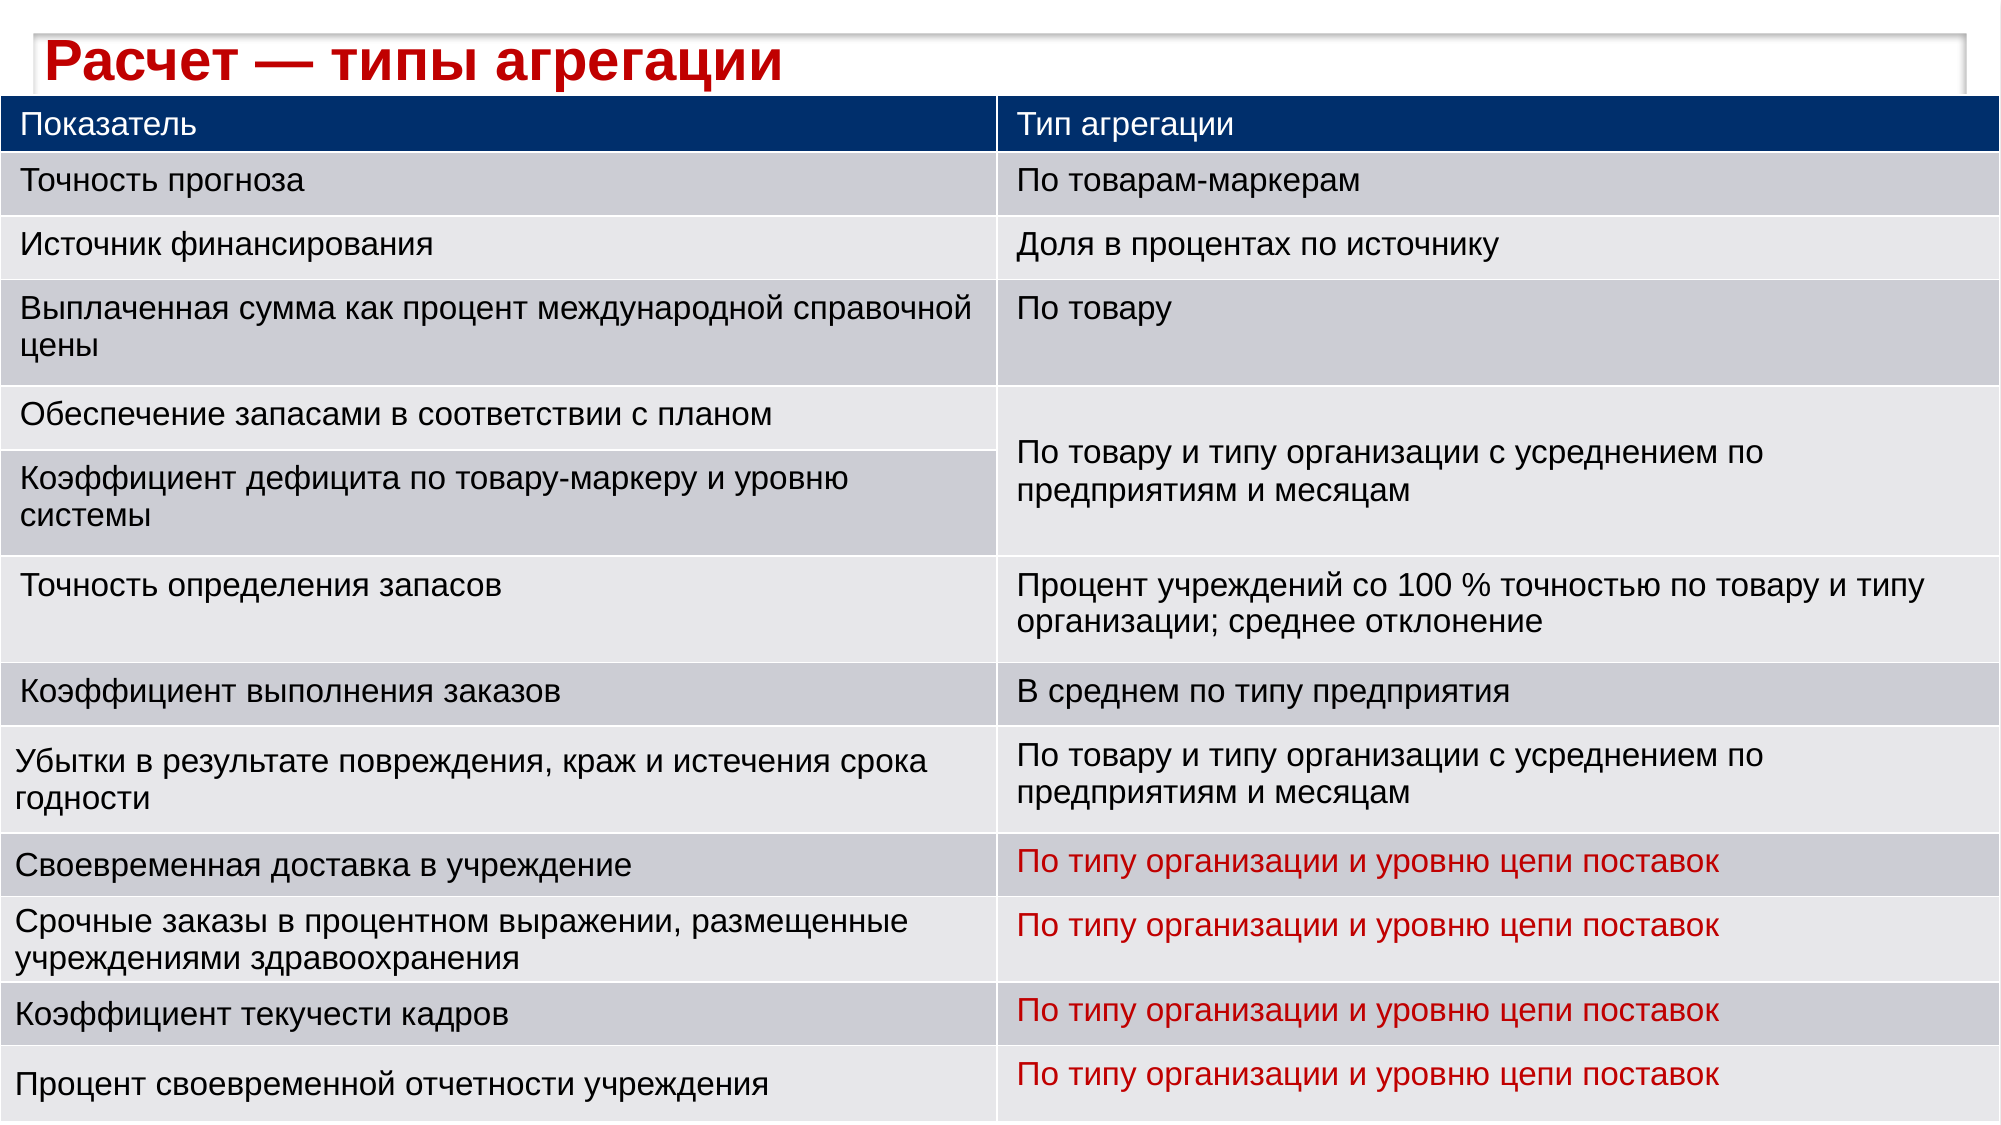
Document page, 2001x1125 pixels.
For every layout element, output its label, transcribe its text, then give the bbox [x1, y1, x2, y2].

table_cell По типу организации и уровню цепи поставок [998, 834, 1999, 896]
table_cell По товару и типу организации с усреднением по предприятиям и месяцам [998, 727, 1999, 832]
table_cell По типу организации и уровню цепи поставок [998, 897, 1999, 981]
table_cell Процент учреждений со 100 % точностью по товару и типу организации; среднее отклонение [998, 557, 1999, 662]
table_cell По типу организации и уровню цепи поставок [998, 1046, 1999, 1121]
table_cell Коэффициент текучести кадров [1, 983, 996, 1045]
table_header Показатель [1, 96, 996, 151]
table_header Тип агрегации [998, 96, 1999, 151]
table_cell По товару [998, 280, 1999, 385]
table_cell Точность прогноза [1, 153, 996, 215]
table_cell Доля в процентах по источнику [998, 217, 1999, 279]
table_cell Срочные заказы в процентном выражении, размещенные учреждениями здравоохранения [1, 897, 996, 981]
table_cell Коэффициент выполнения заказов [1, 663, 996, 725]
table_cell Убытки в результате повреждения, краж и истечения срока годности [1, 727, 996, 832]
table_cell Обеспечение запасами в соответствии с планом [1, 387, 996, 449]
table_cell Коэффициент дефицита по товару-маркеру и уровню системы [1, 451, 996, 555]
table_cell Своевременная доставка в учреждение [1, 834, 996, 896]
table_cell Процент своевременной отчетности учреждения [1, 1046, 996, 1121]
title Расчет ― типы агрегации [29, 6, 1717, 94]
table_cell По типу организации и уровню цепи поставок [998, 983, 1999, 1045]
table_cell По товару и типу организации с усреднением по предприятиям и месяцам [998, 387, 1999, 555]
table_cell По товарам-маркерам [998, 153, 1999, 215]
table_cell Источник финансирования [1, 217, 996, 279]
table_cell В среднем по типу предприятия [998, 663, 1999, 725]
table_cell Выплаченная сумма как процент международной справочной цены [1, 280, 996, 385]
table_cell Точность определения запасов [1, 557, 996, 662]
